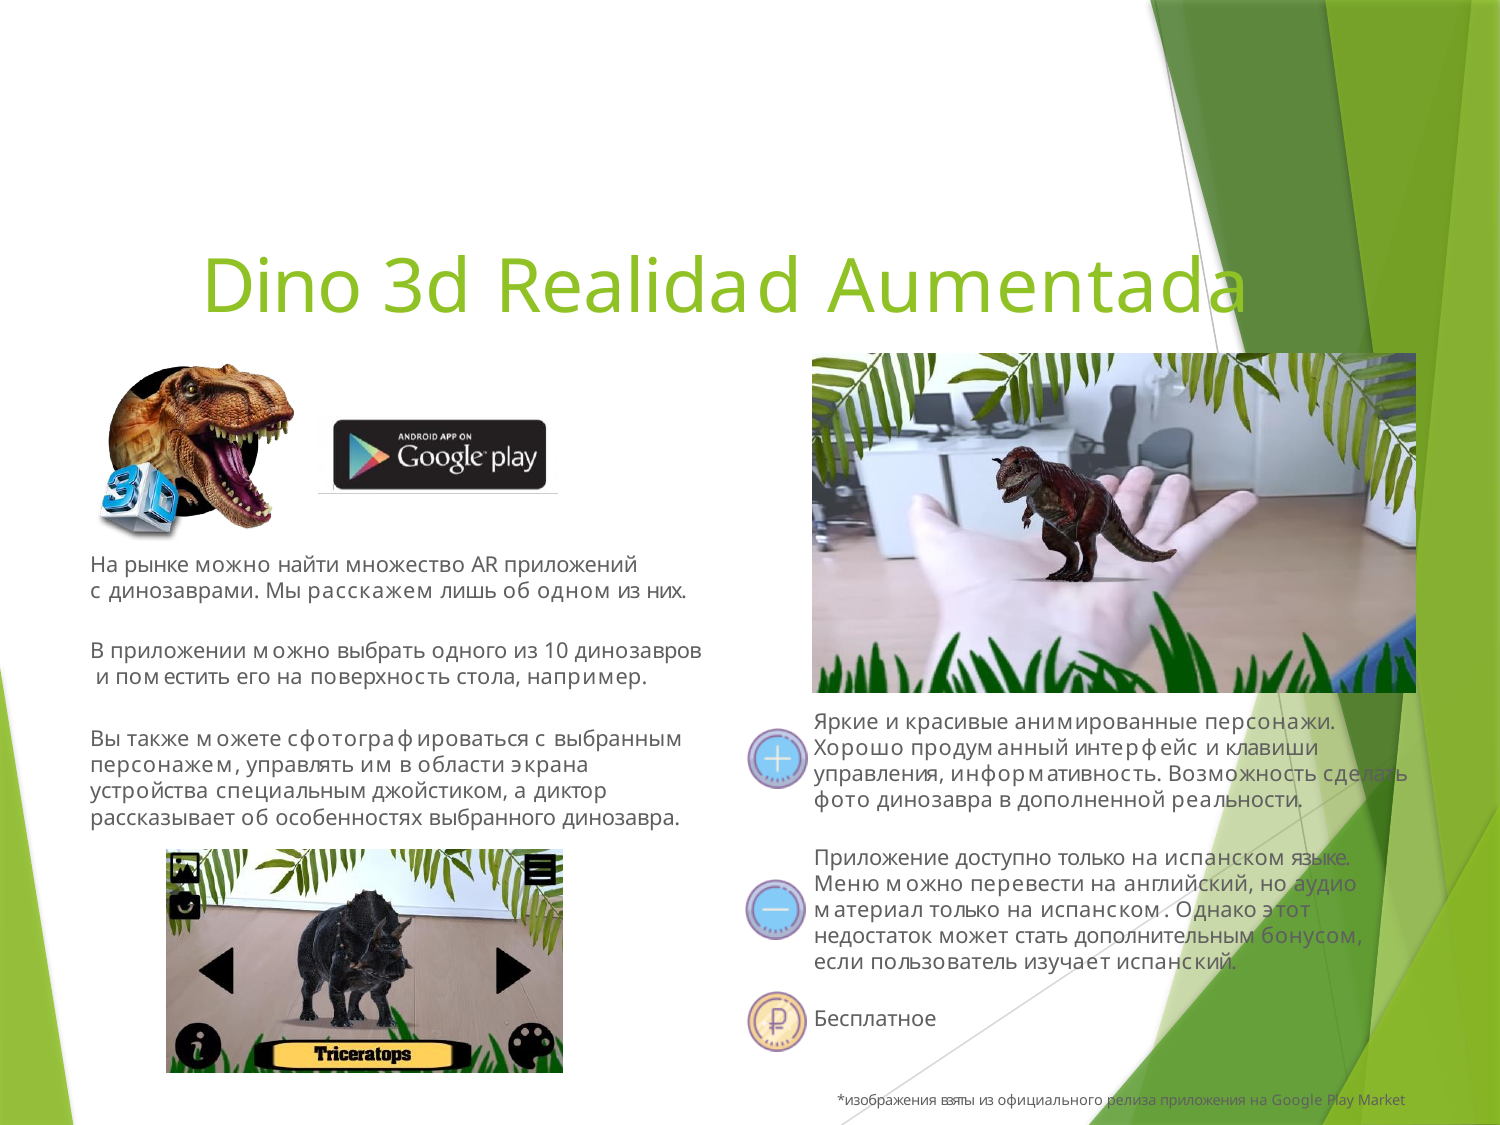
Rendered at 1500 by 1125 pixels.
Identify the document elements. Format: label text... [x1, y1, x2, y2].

picture [745, 879, 807, 941]
text_box Яркие и красивые анимированные персонажи. Хорошо продуманный интерфейс и клавиши управления, информативность. Возможность сделать фото динозавра в дополненной реальности. [811, 705, 1414, 813]
picture [812, 353, 1416, 694]
picture [318, 413, 558, 495]
text_box На рынке можно найти множество AR приложений с динозаврами. Мы расскажем лишь об одном из них. В приложении можно выбрать одного из 10 динозавров и поместить его на поверхность стола, например. [87, 548, 706, 690]
picture [95, 362, 294, 542]
text_box Вы также можете сфотографироваться с выбранным персонажем, управлять им в области экрана устройства специальным джойстиком, а диктор рассказывает об особенностях выбранного динозавра. [87, 722, 712, 830]
text_box *изображения взяты из официального релиза приложения на Google Play Market [835, 1088, 1438, 1109]
picture [746, 727, 808, 789]
text_box Приложение доступно только на испанском языке. Меню можно перевести на английский, но аудио материал только на испанском. Однако этот недостаток может стать дополнительным бонусом, если пользователь изучает испанский. Бесплатное [811, 841, 1389, 1031]
picture [166, 848, 564, 1073]
title Dino 3d Realidad Aumentada [199, 235, 1301, 426]
picture [746, 990, 808, 1052]
